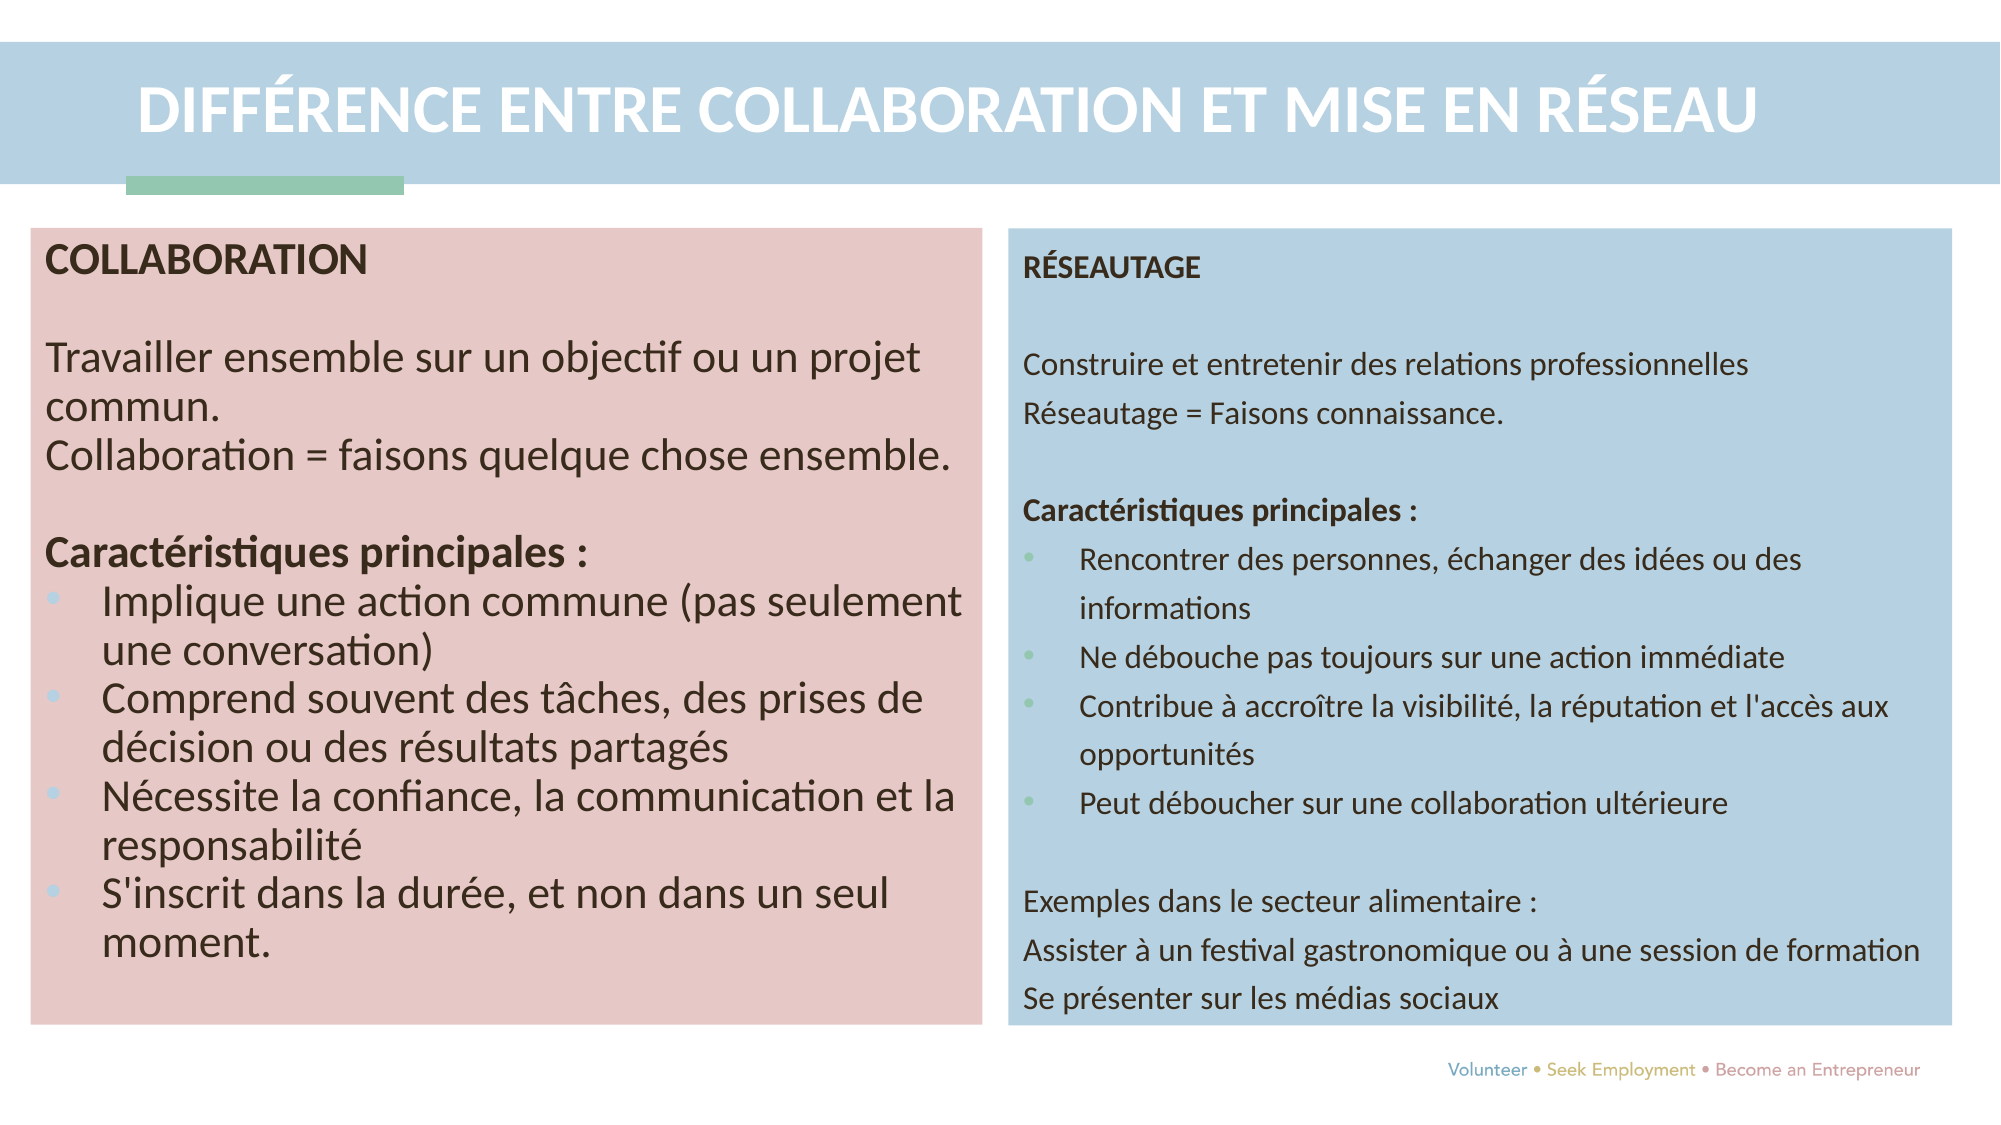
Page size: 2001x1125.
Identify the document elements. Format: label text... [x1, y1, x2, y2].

text_box RÉSEAUTAGE Construire et entretenir des relations professionnelles Réseautage = Faisons connaissance. Caractéristiques principales : Rencontrer des personnes, échanger des idées ou des informations Ne débouche pas toujours sur une action immédiate Contribue à accroître la visibilité, la réputation et l'accès aux opportunités Peut déboucher sur une collaboration ultérieure Exemples dans le secteur alimentaire : Assister à un festival gastronomique ou à une session de formation Se présenter sur les médias sociaux [1008, 228, 1953, 1026]
list DIFFÉRENCE ENTRE COLLABORATION ET MISE EN RÉSEAU [123, 51, 2000, 170]
list COLLABORATION Travailler ensemble sur un objectif ou un projet commun. Collaboration = faisons quelque chose ensemble. Caractéristiques principales : Implique une action commune (pas seulement une conversation) Comprend souvent des tâches, des prises de décision ou des résultats partagés Nécessite la confiance, la communication et la responsabilité S'inscrit dans la durée, et non dans un seul moment. [30, 227, 983, 1025]
picture [1418, 1046, 1971, 1103]
